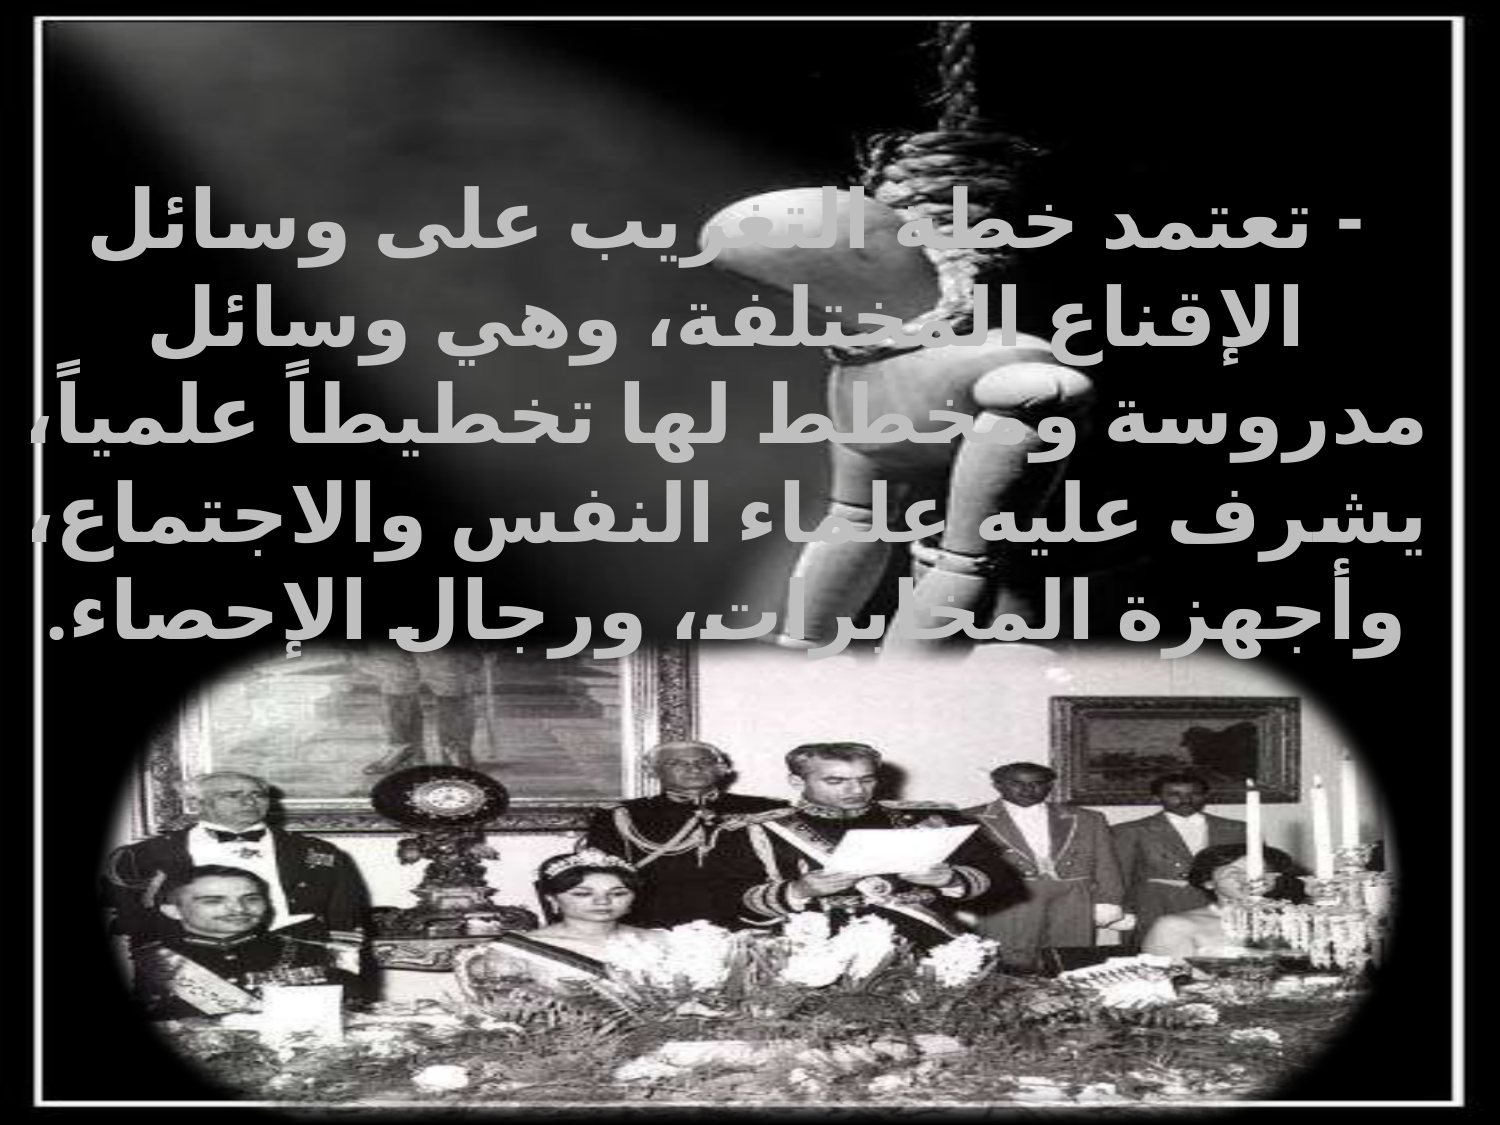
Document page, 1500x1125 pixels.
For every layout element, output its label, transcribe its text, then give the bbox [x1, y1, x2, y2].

picture [0, 0, 1500, 1125]
title - تعتمد خطة التغريب على وسائل الإقناع المختلفة، وهي وسائل مدروسة ومخطط لها تخطيطاً علمياً، يشرف عليه علماء النفس والاجتماع، وأجهزة المخابرات، ورجال الإحصاء. [0, 45, 1454, 680]
